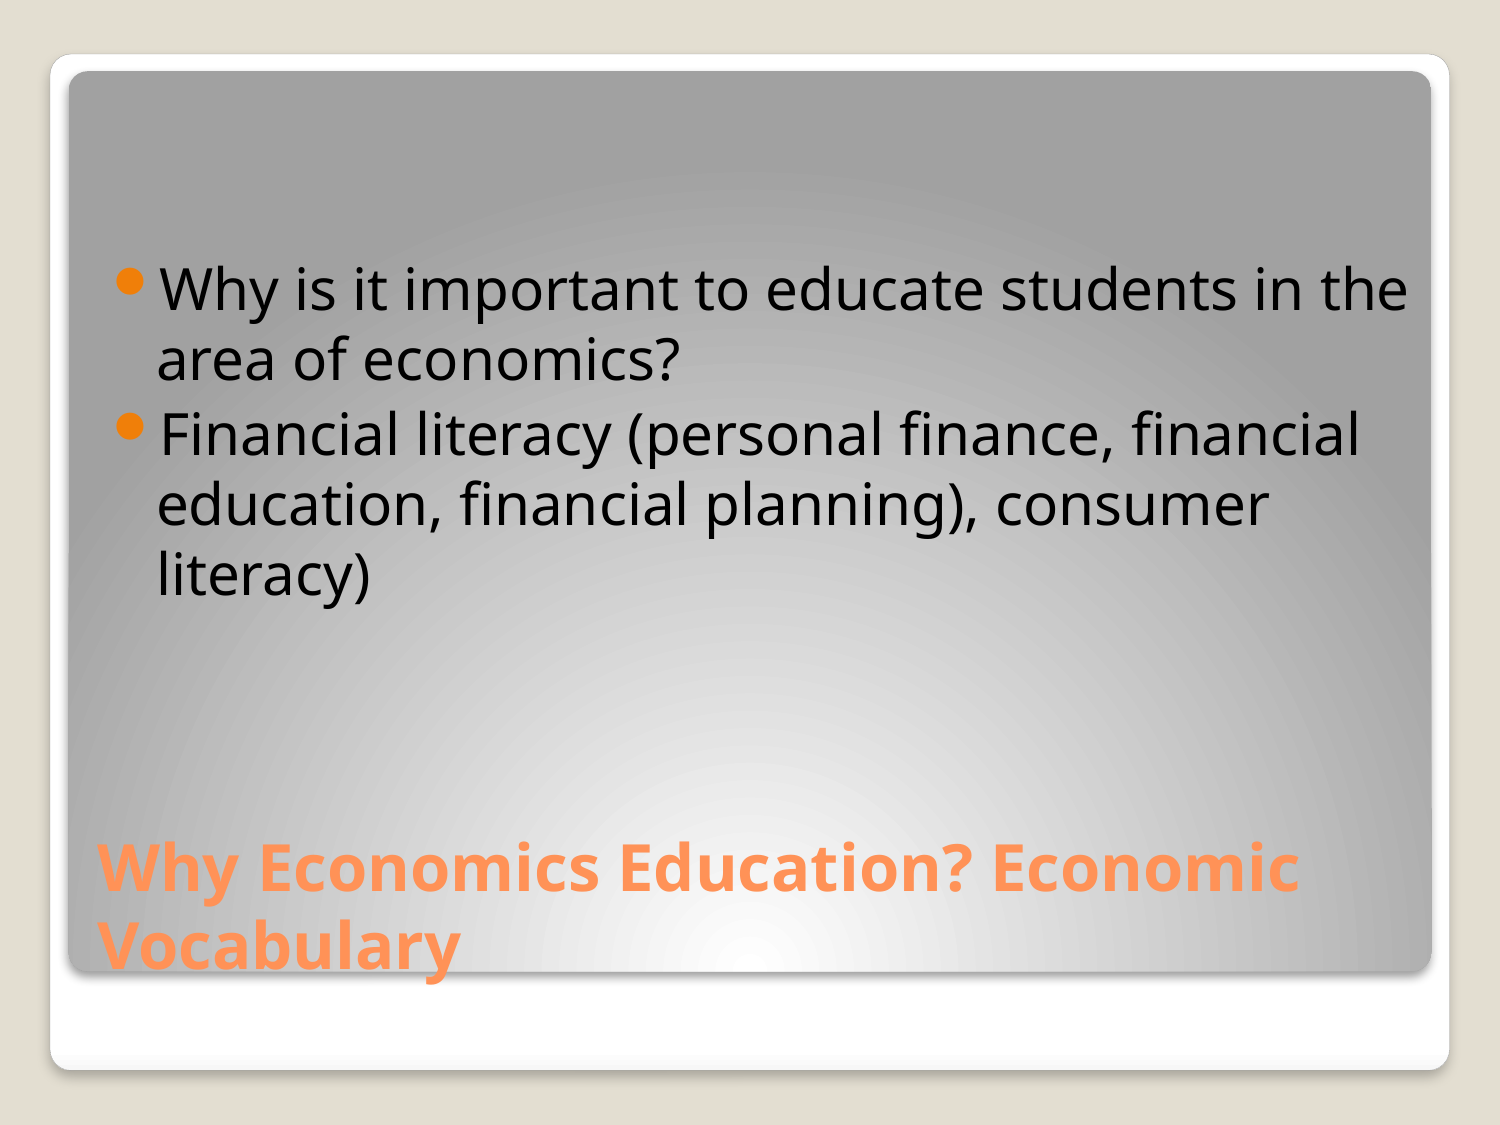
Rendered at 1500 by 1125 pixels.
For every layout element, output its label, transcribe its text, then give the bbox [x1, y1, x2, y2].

list Why is it important to educate students in the area of economics? Financial literacy (personal finance, financial education, financial planning), consumer literacy) [82, 86, 1425, 774]
title Why Economics Education? Economic Vocabulary [82, 817, 1425, 990]
